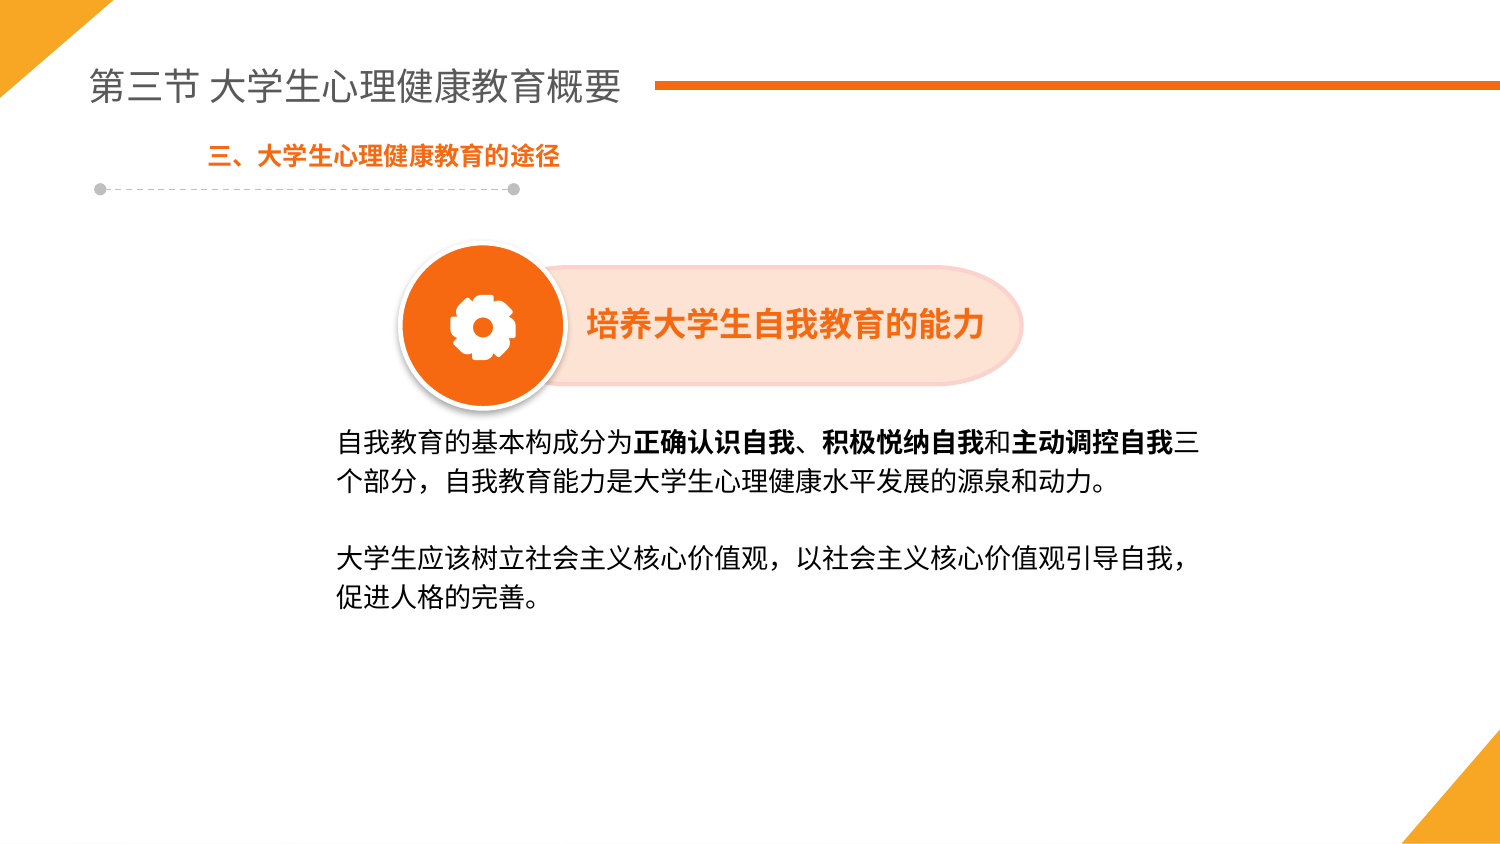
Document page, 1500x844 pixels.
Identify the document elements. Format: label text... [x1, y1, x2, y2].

text_box 自我教育的基本构成分为正确认识自我、积极悦纳自我和主动调控自我三个部分，自我教育能力是大学生心理健康水平发展的源泉和动力。 大学生应该树立社会主义核心价值观，以社会主义核心价值观引导自我，促进人格的完善。 [336, 386, 1211, 635]
text_box 三、大学生心理健康教育的途径 [183, 140, 420, 171]
text_box 第三节 大学生心理健康教育概要 [88, 54, 774, 117]
text_box [0, 0, 116, 100]
text_box 培养大学生自我教育的能力 [569, 303, 1007, 347]
text_box [1399, 727, 1500, 844]
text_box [399, 242, 566, 409]
text_box [569, 265, 1024, 387]
